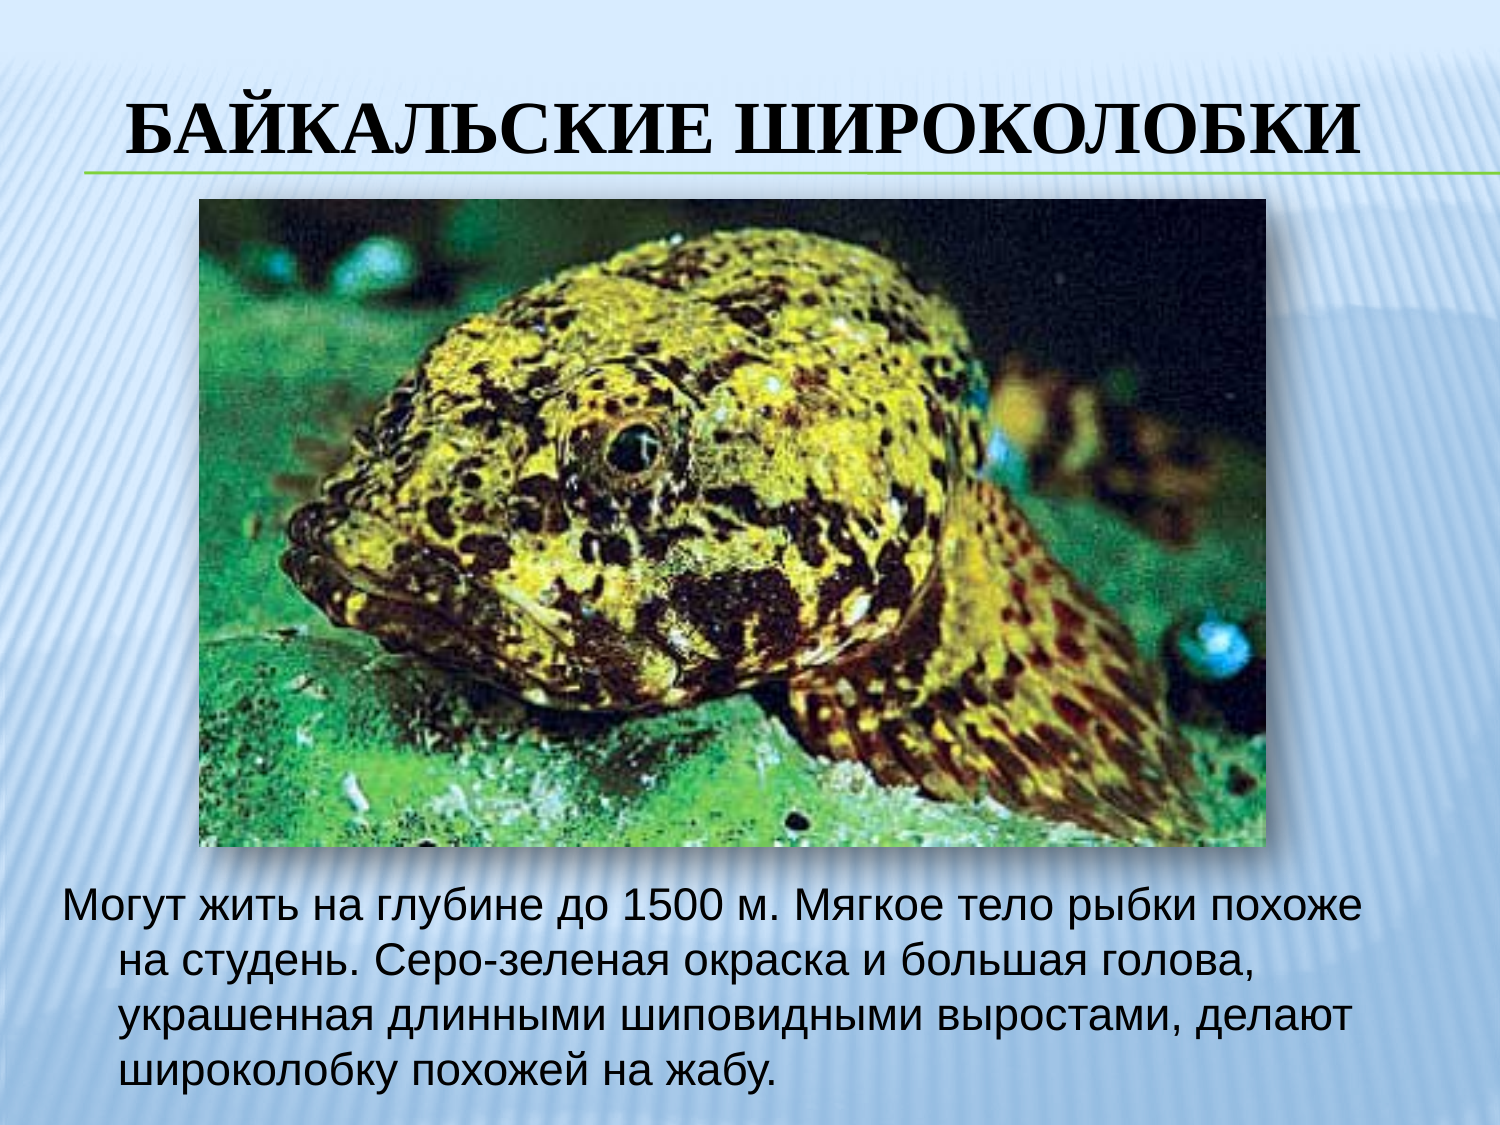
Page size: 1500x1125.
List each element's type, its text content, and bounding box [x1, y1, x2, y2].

list Могут жить на глубине до 1500 м. Мягкое тело рыбки похоже на студень. Серо-зеленая окраска и большая голова, украшенная длинными шиповидными выростами, делают широколобку похожей на жабу. [46, 867, 1425, 1102]
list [198, 198, 1266, 848]
title байкальские широколобки [64, 46, 1424, 200]
